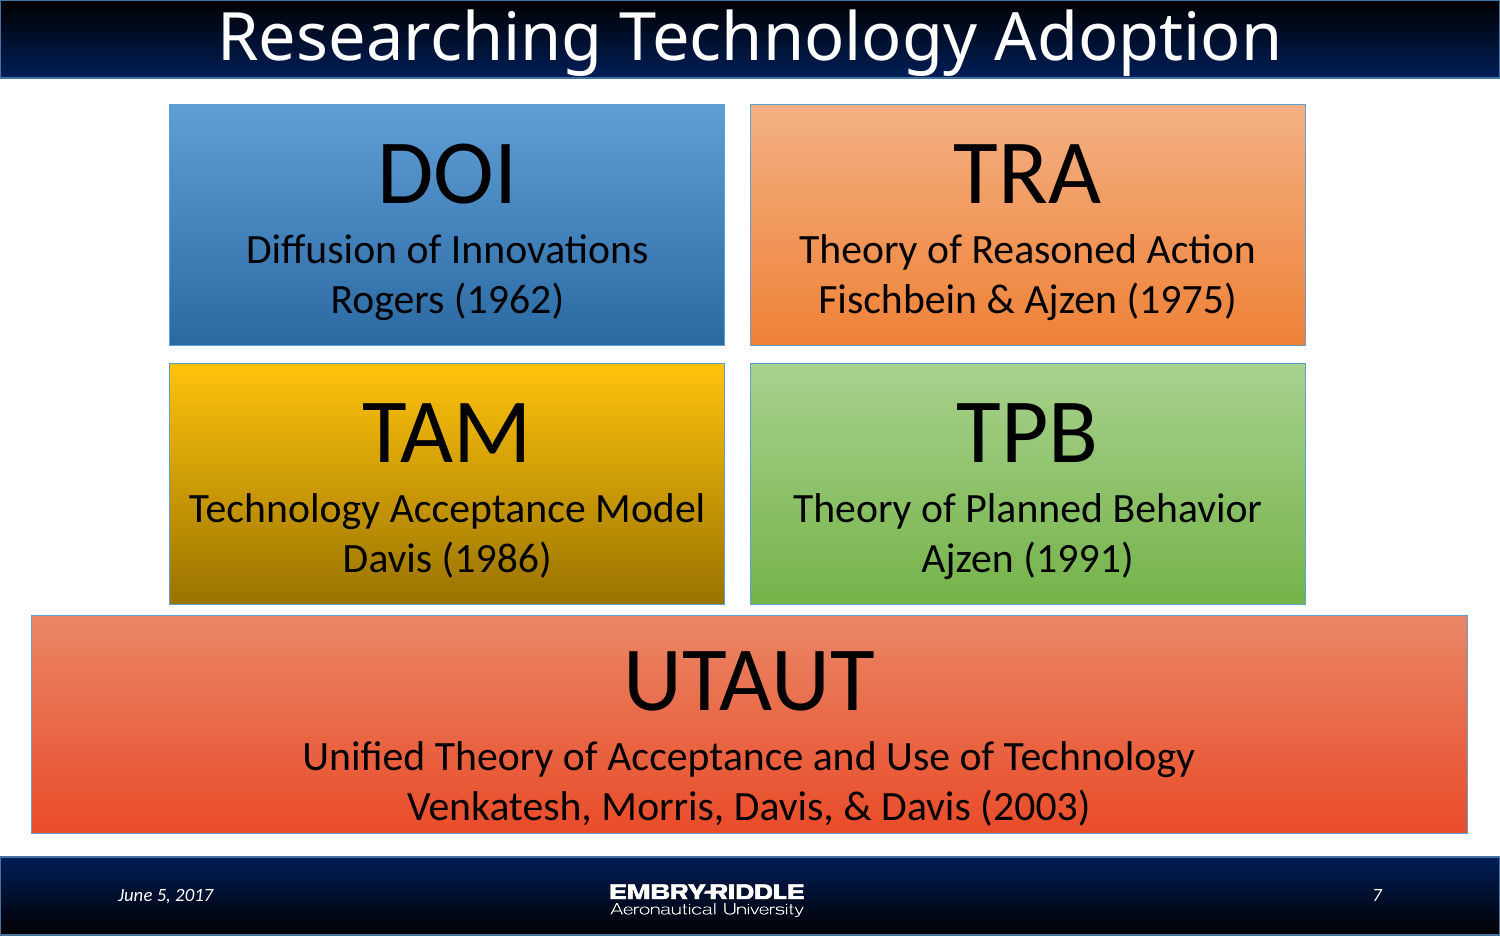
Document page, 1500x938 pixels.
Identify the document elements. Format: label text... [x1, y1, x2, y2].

text_box Researching Technology Adoption [82, 0, 1419, 78]
text_box TPB Theory of Planned Behavior Ajzen (1991) [750, 363, 1306, 605]
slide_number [103, 868, 441, 919]
text_box UTAUT Unified Theory of Acceptance and Use of Technology Venkatesh, Morris, Davis, & Davis (2003) [31, 615, 1468, 834]
text_box TRA Theory of Reasoned Action Fischbein & Ajzen (1975) [750, 104, 1306, 346]
text_box DOI Diffusion of Innovations Rogers (1962) [169, 104, 725, 346]
slide_number 7 [1059, 868, 1397, 919]
picture [610, 884, 804, 917]
text_box TAM Technology Acceptance Model Davis (1986) [169, 363, 725, 605]
